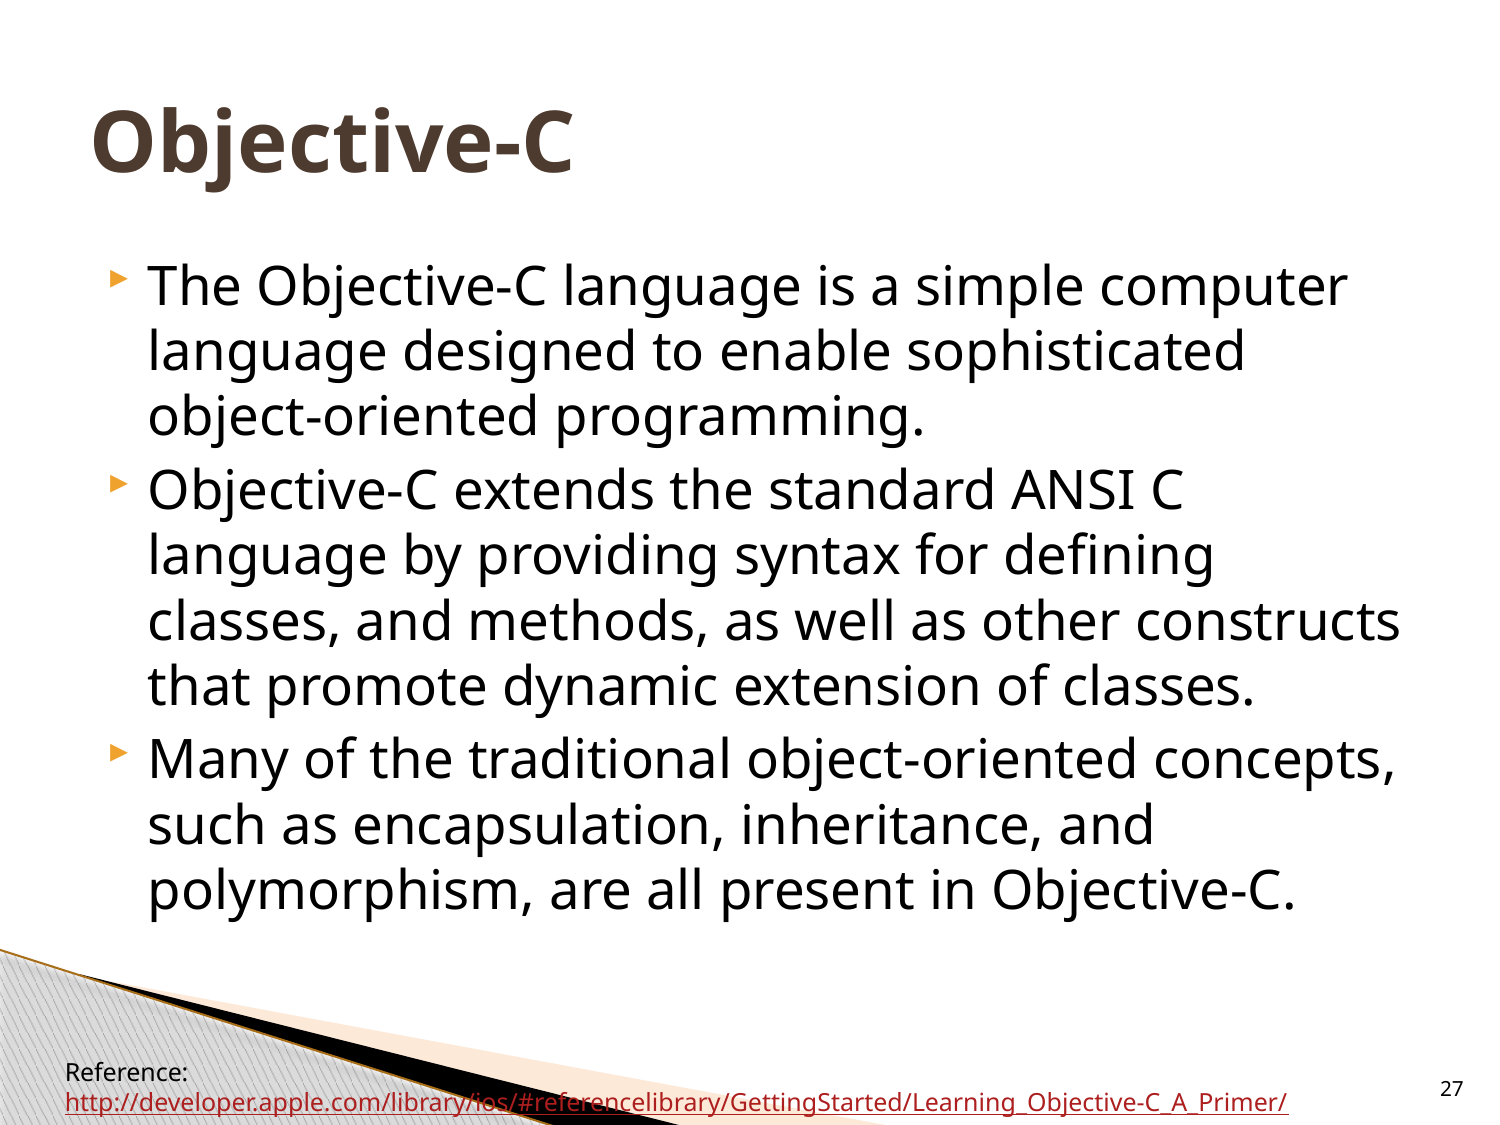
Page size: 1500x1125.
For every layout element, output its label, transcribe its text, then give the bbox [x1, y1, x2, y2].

slide_number 27 [1425, 1051, 1479, 1112]
title Objective-C [75, 45, 1425, 233]
text_box Reference: http://developer.apple.com/library/ios/#referencelibrary/GettingStarted/Learning_Objective-C_A_Primer/ [50, 1049, 1425, 1125]
list The Objective-C language is a simple computer language designed to enable sophisticated object-oriented programming. Objective-C extends the standard ANSI C language by providing syntax for defining classes, and methods, as well as other constructs that promote dynamic extension of classes. Many of the traditional object-oriented concepts, such as encapsulation, inheritance, and polymorphism, are all present in Objective-C. [75, 243, 1425, 1038]
